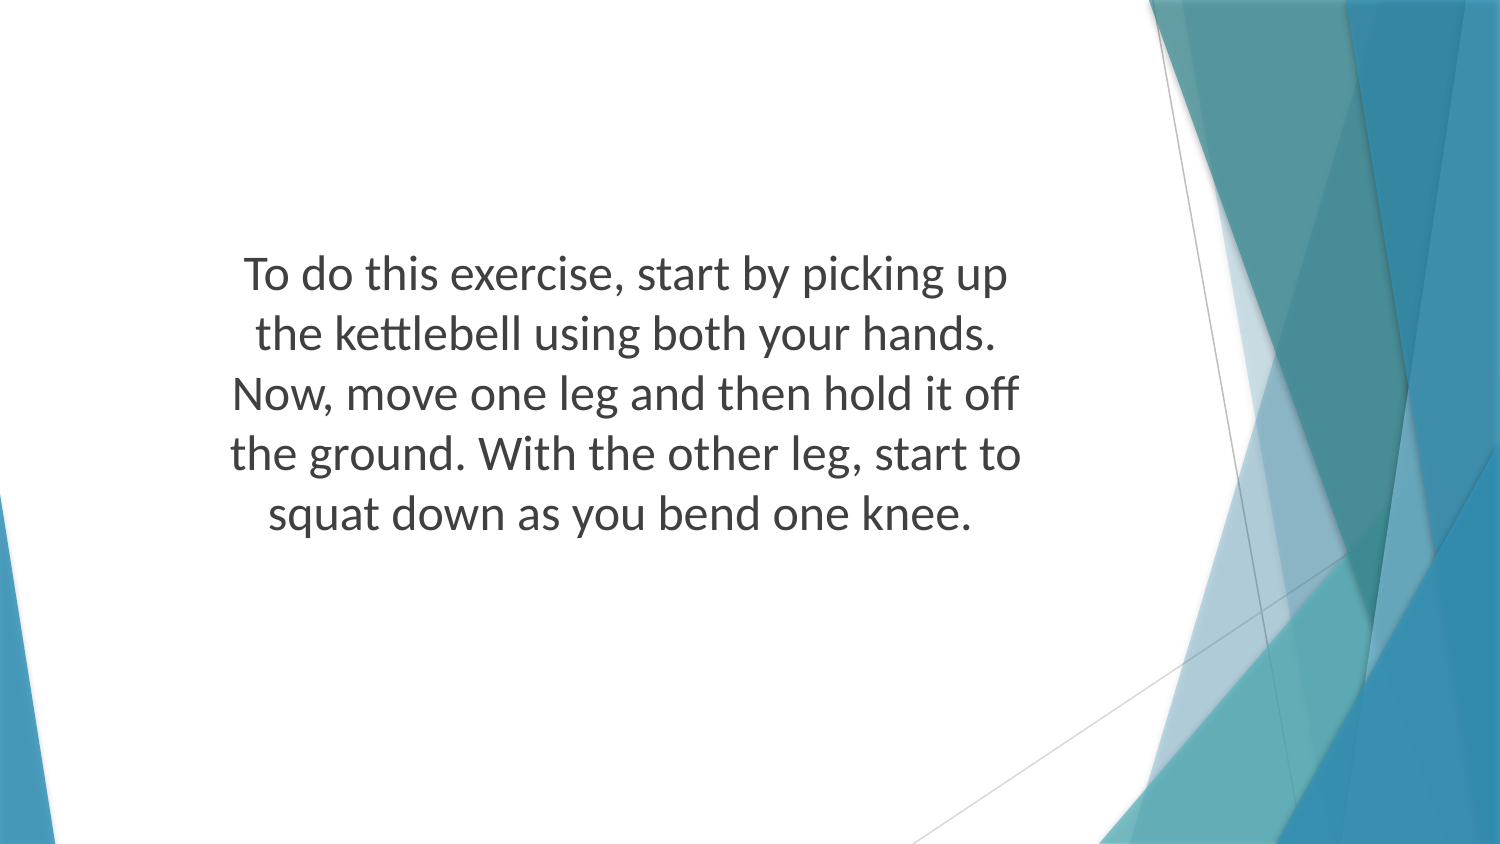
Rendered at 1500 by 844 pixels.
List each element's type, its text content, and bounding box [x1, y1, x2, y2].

list To do this exercise, start by picking up the kettlebell using both your hands. Now, move one leg and then hold it off the ground. With the other leg, start to squat down as you bend one knee. [206, 232, 1046, 623]
